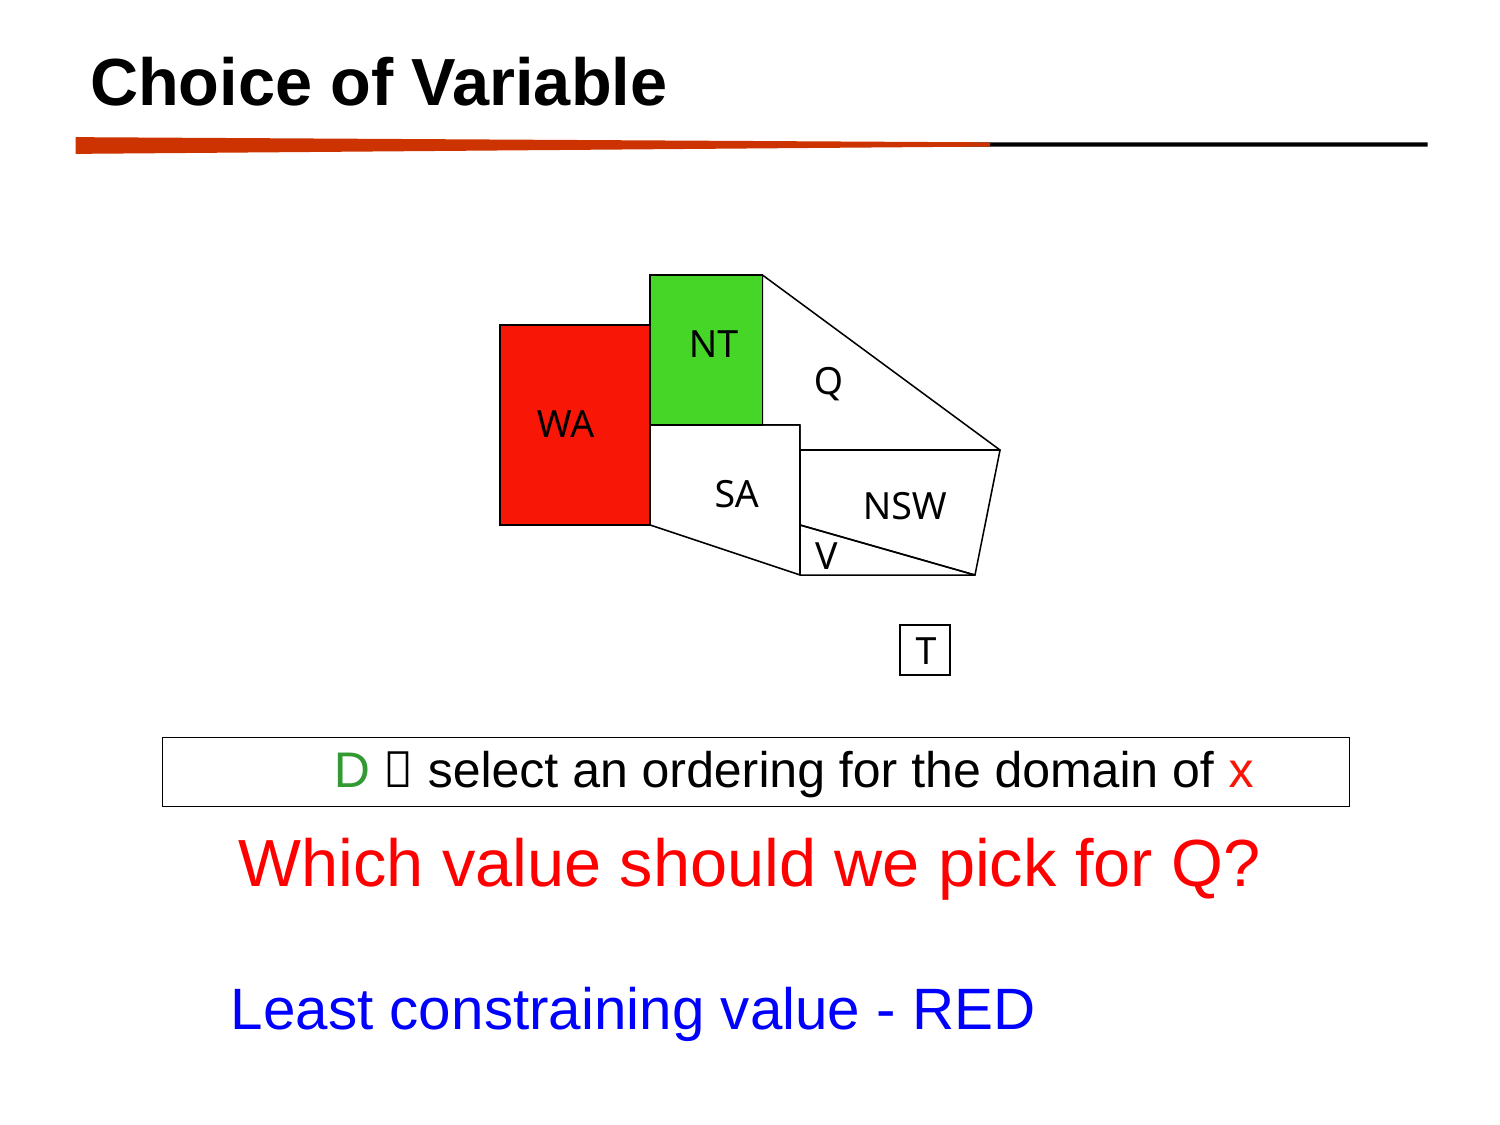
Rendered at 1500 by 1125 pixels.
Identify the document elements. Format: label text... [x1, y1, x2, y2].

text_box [499, 274, 1001, 680]
title Choice of Variable [74, 24, 1426, 133]
text_box D  select an ordering for the domain of x [162, 737, 1350, 807]
text_box Which value should we pick for Q? [174, 812, 1325, 908]
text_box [499, 274, 763, 526]
text_box Least constraining value - RED [216, 964, 1052, 1049]
